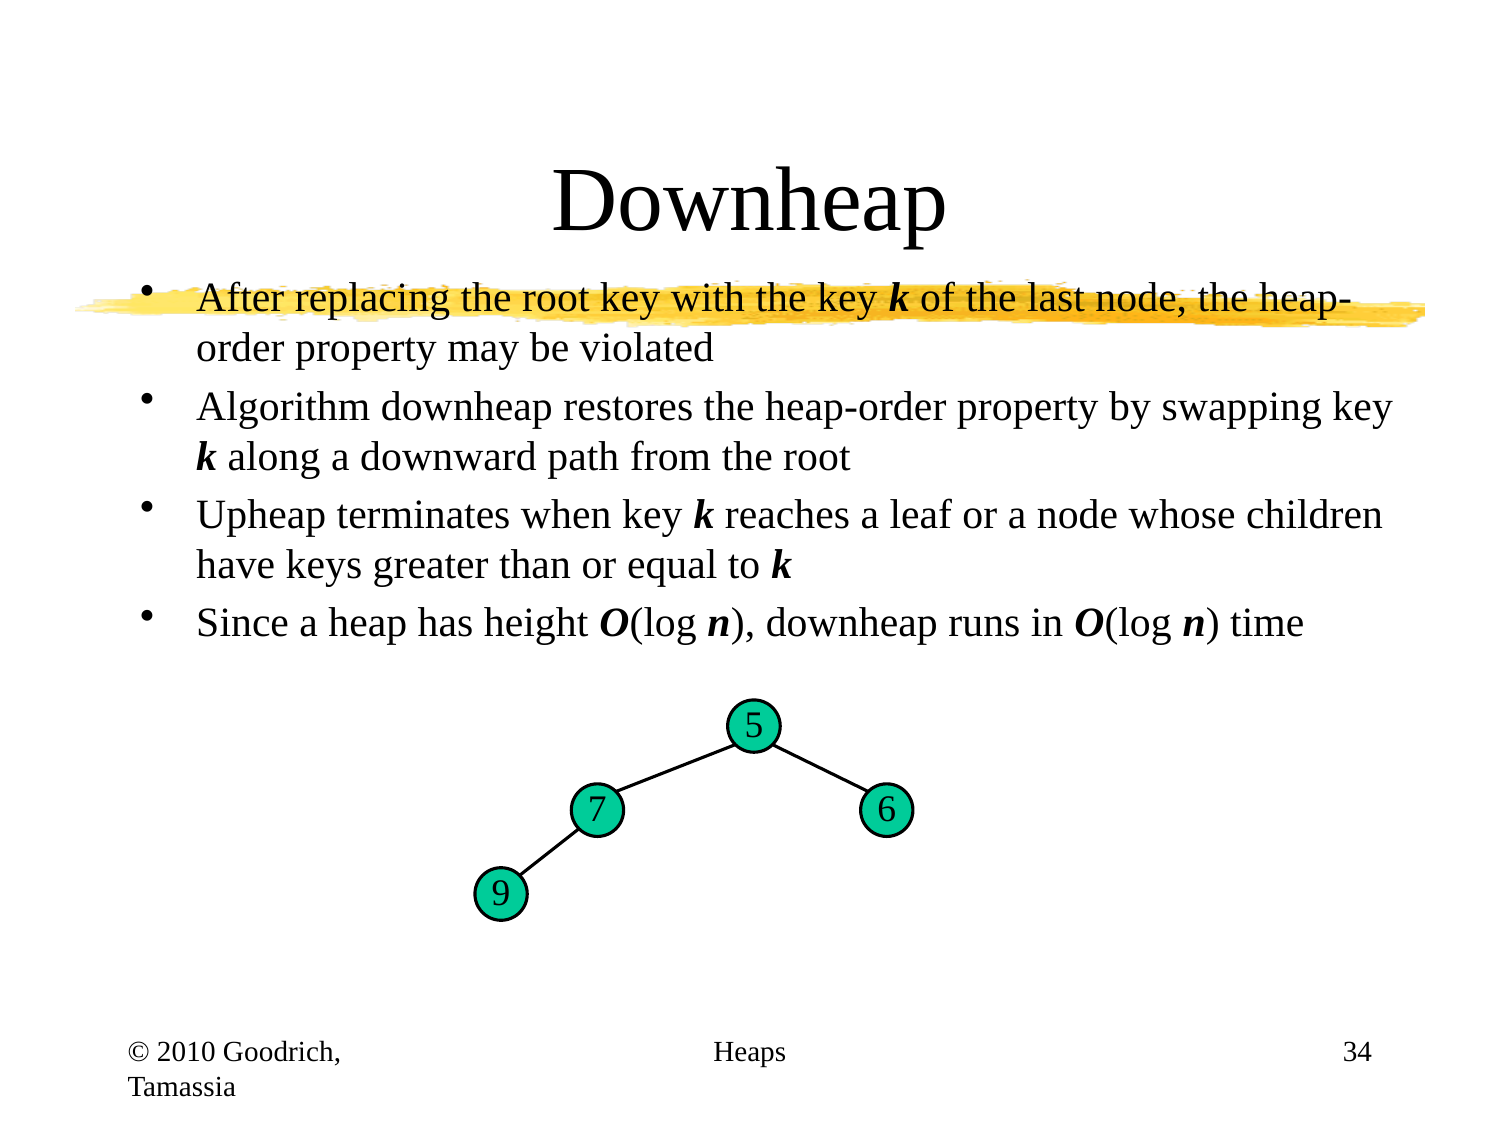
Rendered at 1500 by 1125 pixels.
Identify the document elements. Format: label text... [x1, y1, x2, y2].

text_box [772, 745, 869, 791]
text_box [615, 745, 736, 791]
text_box 7 [571, 783, 624, 837]
title Downheap [112, 99, 1388, 288]
picture [75, 274, 124, 338]
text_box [519, 829, 580, 875]
list After replacing the root key with the key k of the last node, the heap-order property may be violated Algorithm downheap restores the heap-order property by swapping key k along a downward path from the root Upheap terminates when key k reaches a leaf or a node whose children have keys greater than or equal to k Since a heap has height O(log n), downheap runs in O(log n) time [124, 262, 1438, 663]
slide_number 34 [1074, 1024, 1388, 1101]
text_box 6 [860, 783, 913, 837]
footer Heaps [512, 1024, 988, 1101]
text_box 5 [727, 699, 781, 753]
text_box 9 [474, 867, 528, 921]
slide_number © 2010 Goodrich, Tamassia [112, 1024, 426, 1101]
